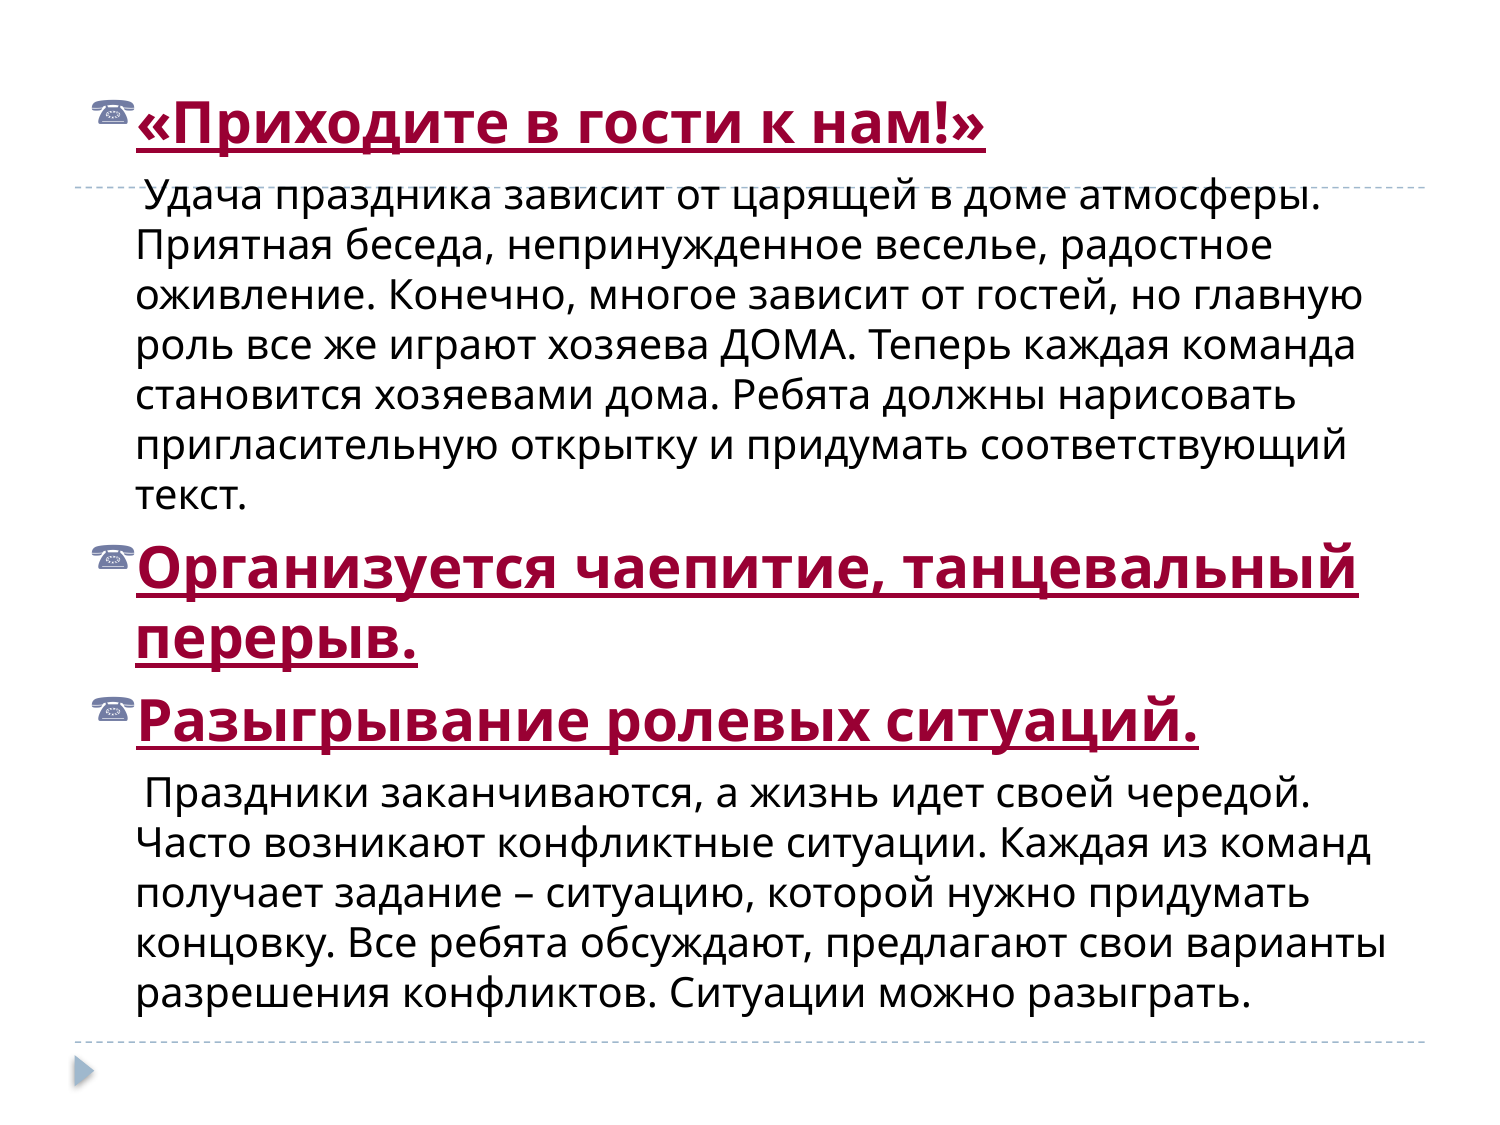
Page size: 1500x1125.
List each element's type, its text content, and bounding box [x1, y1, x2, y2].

list «Приходите в гости к нам!» Удача праздника зависит от царящей в доме атмосферы. Приятная беседа, непринужденное веселье, радостное оживление. Конечно, многое зависит от гостей, но главную роль все же играют хозяева ДОМА. Теперь каждая команда становится хозяевами дома. Ребята должны нарисовать пригласительную открытку и придумать соответствующий текст. Организуется чаепитие, танцевальный перерыв. Разыгрывание ролевых ситуаций. Праздники заканчиваются, а жизнь идет своей чередой. Часто возникают конфликтные ситуации. Каждая из команд получает задание – ситуацию, которой нужно придумать концовку. Все ребята обсуждают, предлагают свои варианты разрешения конфликтов. Ситуации можно разыграть. [75, 78, 1425, 1005]
